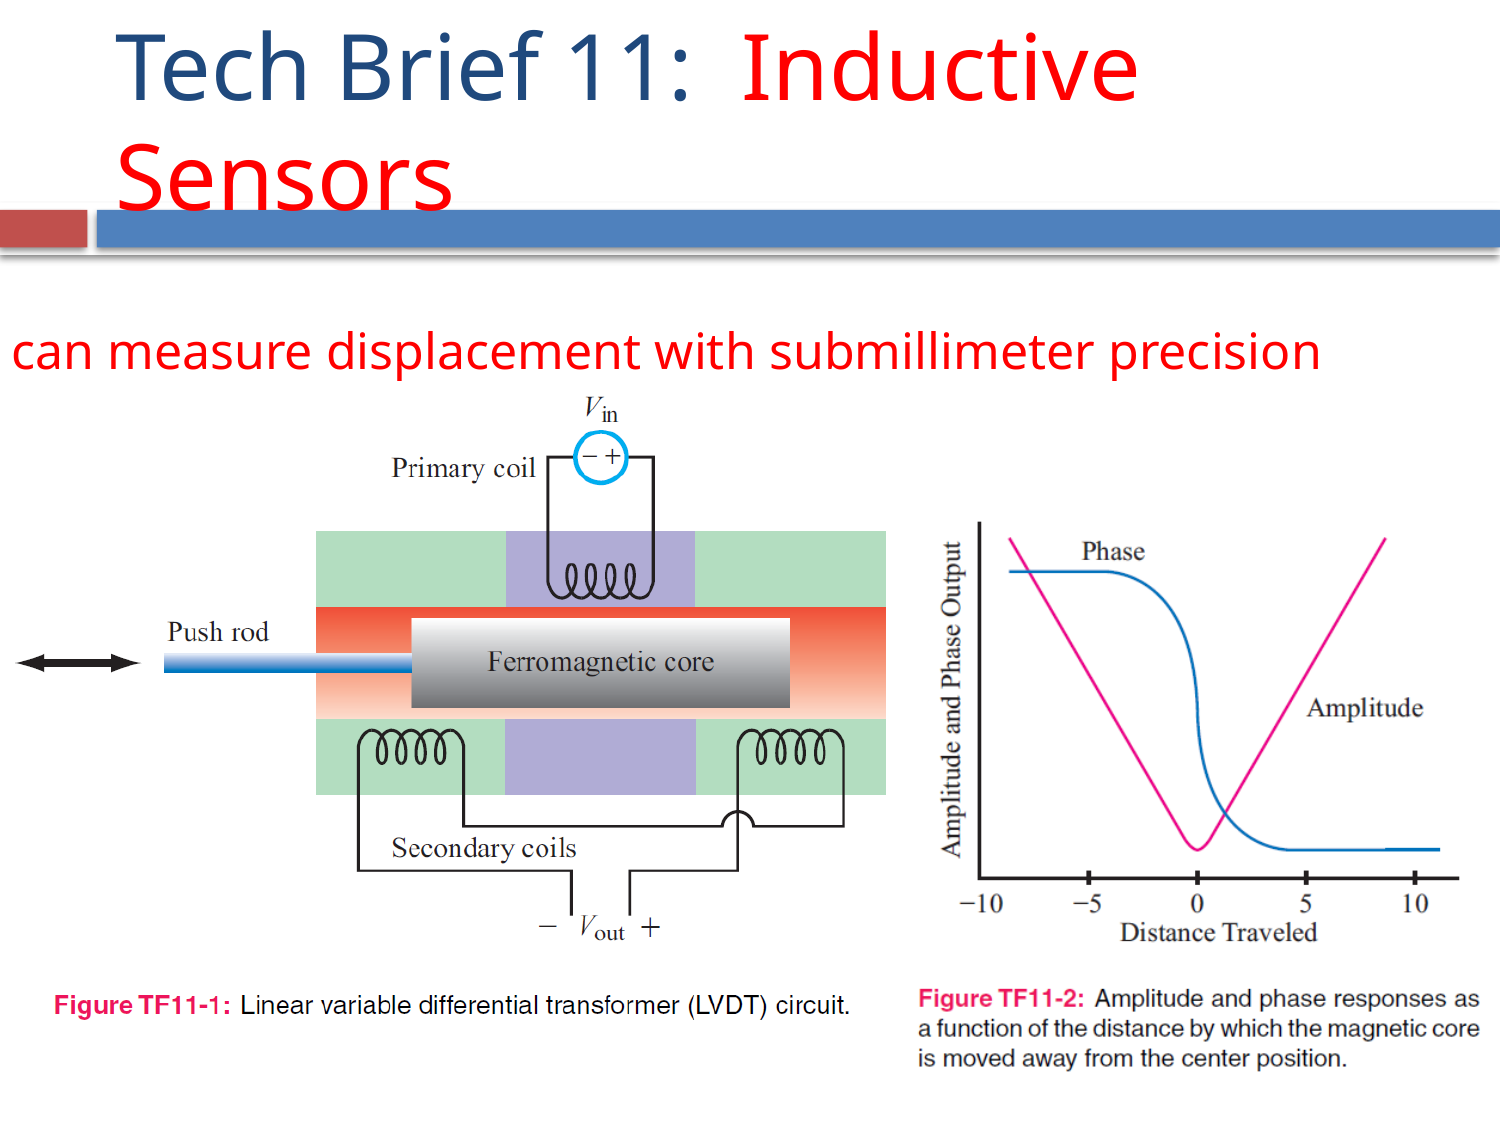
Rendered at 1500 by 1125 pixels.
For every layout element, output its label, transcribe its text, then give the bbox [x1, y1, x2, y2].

picture [912, 517, 1488, 1076]
text_box Tech Brief 11: Inductive Sensors [100, 37, 1438, 200]
picture [0, 387, 888, 1026]
text_box LVDT can measure displacement with submillimeter precision [0, 312, 1439, 388]
